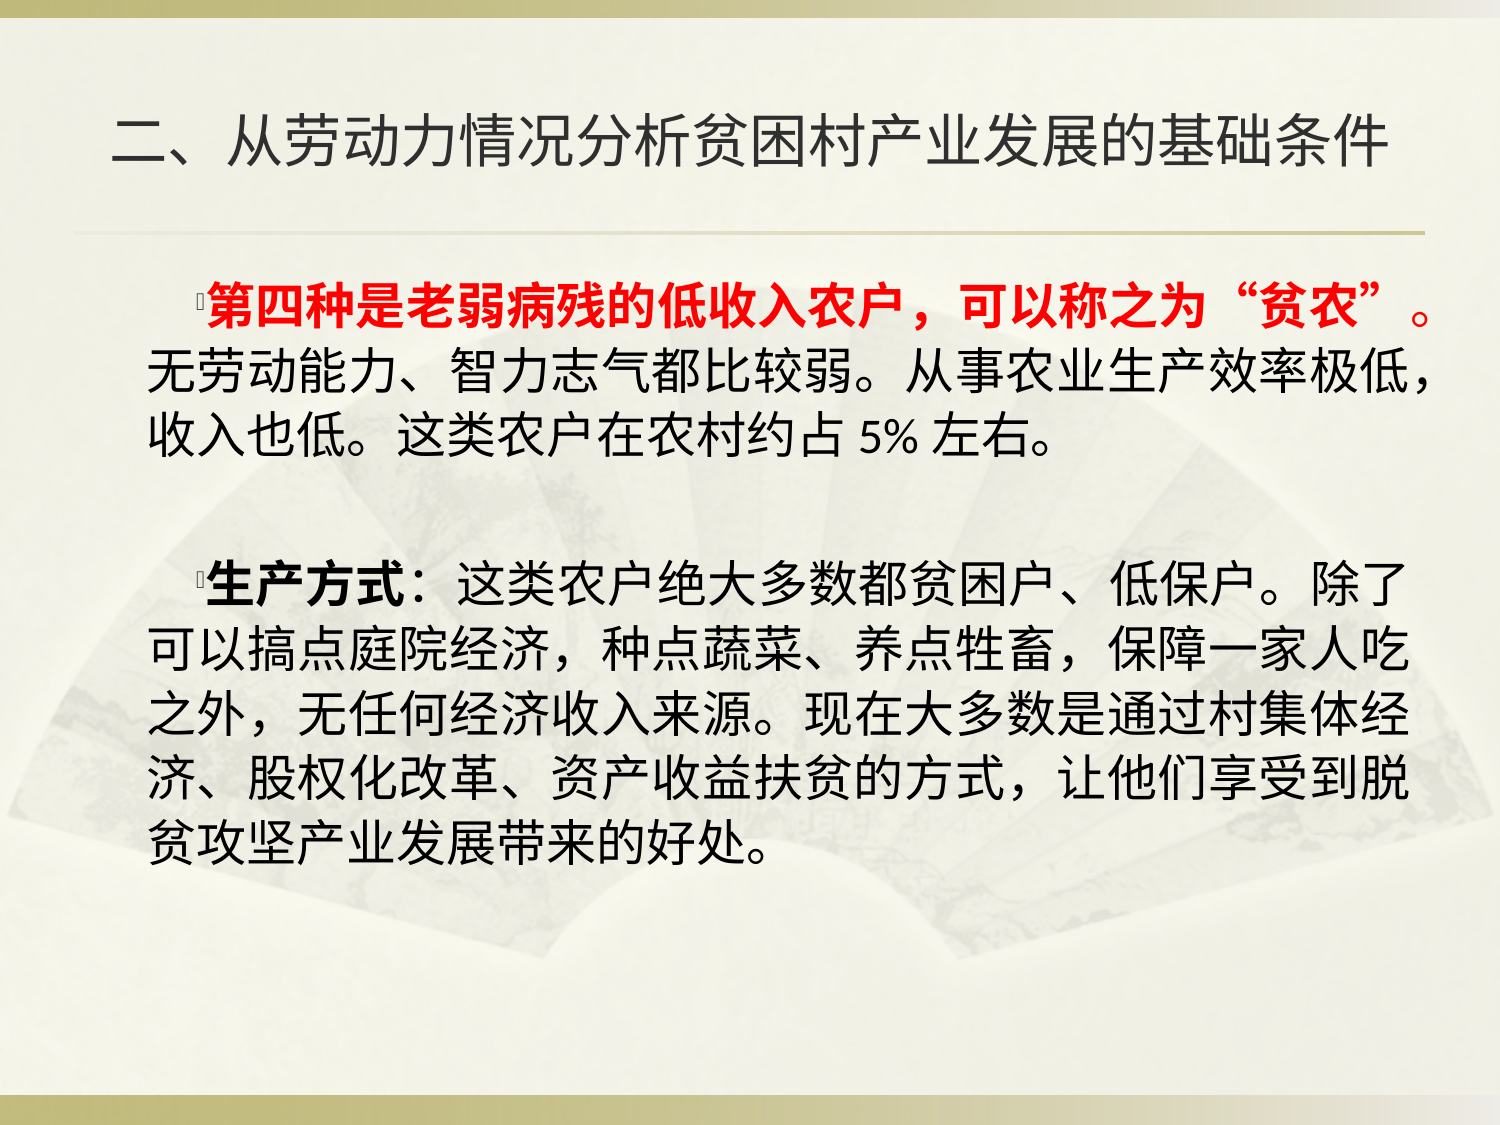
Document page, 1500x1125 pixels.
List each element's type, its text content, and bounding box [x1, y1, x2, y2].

list 第四种是老弱病残的低收入农户，可以称之为“贫农”。无劳动能力、智力志气都比较弱。从事农业生产效率极低，收入也低。这类农户在农村约占5%左右。 生产方式：这类农户绝大多数都贫困户、低保户。除了可以搞点庭院经济，种点蔬菜、养点牲畜，保障一家人吃之外，无任何经济收入来源。现在大多数是通过村集体经济、股权化改革、资产收益扶贫的方式，让他们享受到脱贫攻坚产业发展带来的好处。 [75, 262, 1425, 1032]
title 二、从劳动力情况分析贫困村产业发展的基础条件 [75, 45, 1425, 233]
